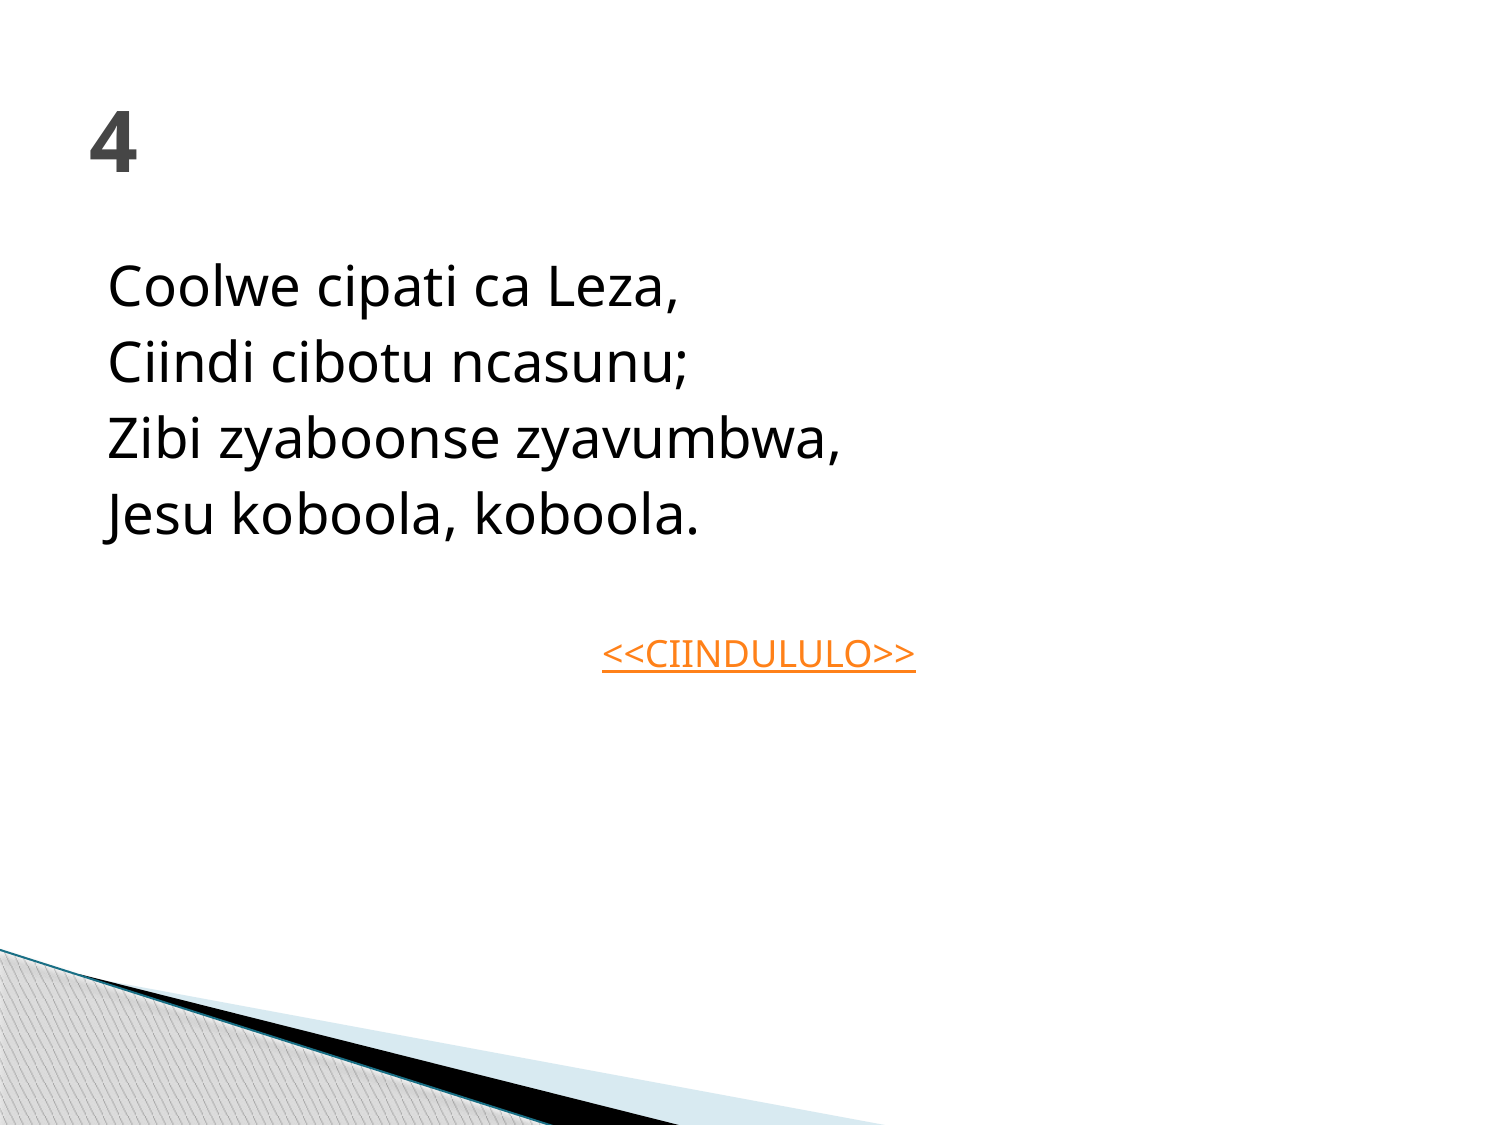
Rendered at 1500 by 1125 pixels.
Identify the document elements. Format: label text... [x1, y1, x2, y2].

title 4 [75, 45, 1425, 233]
list Coolwe cipati ca Leza, Ciindi cibotu ncasunu; Zibi zyaboonse zyavumbwa, Jesu koboola, koboola. <<CIINDULULO>> [75, 243, 1425, 986]
